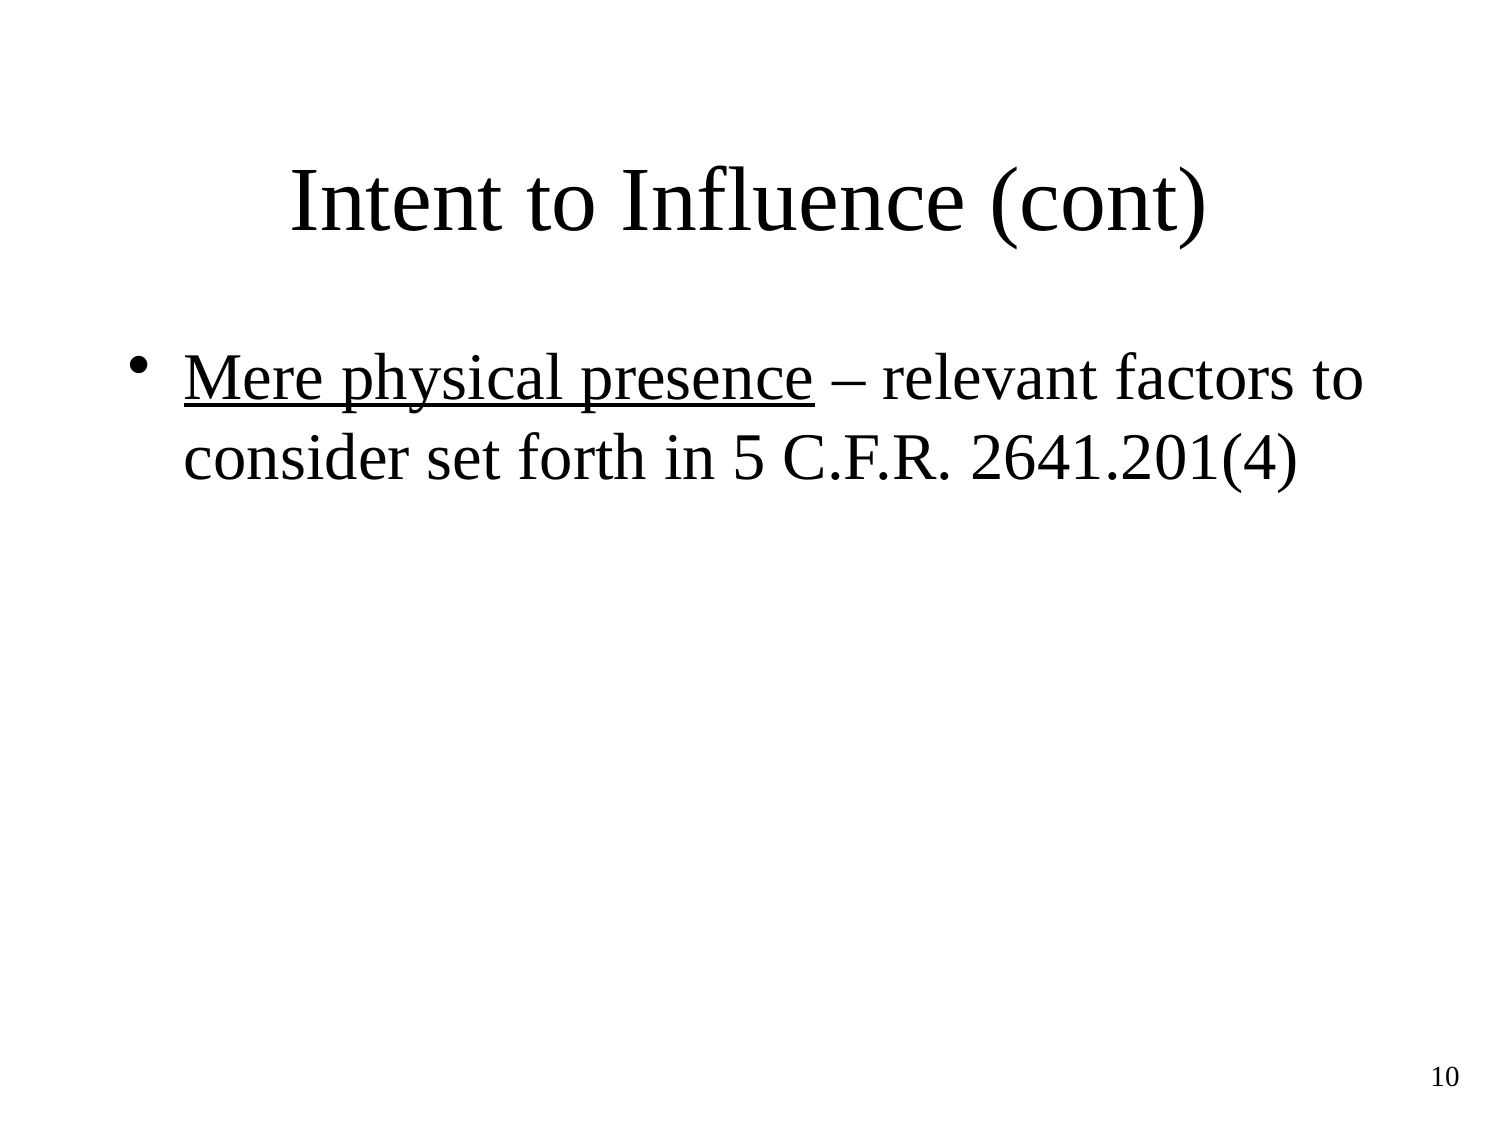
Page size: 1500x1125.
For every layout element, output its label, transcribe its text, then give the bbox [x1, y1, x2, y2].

title Intent to Influence (cont) [112, 99, 1388, 288]
slide_number 10 [1162, 1037, 1476, 1113]
list Mere physical presence – relevant factors to consider set forth in 5 C.F.R. 2641.201(4) [112, 324, 1388, 1000]
